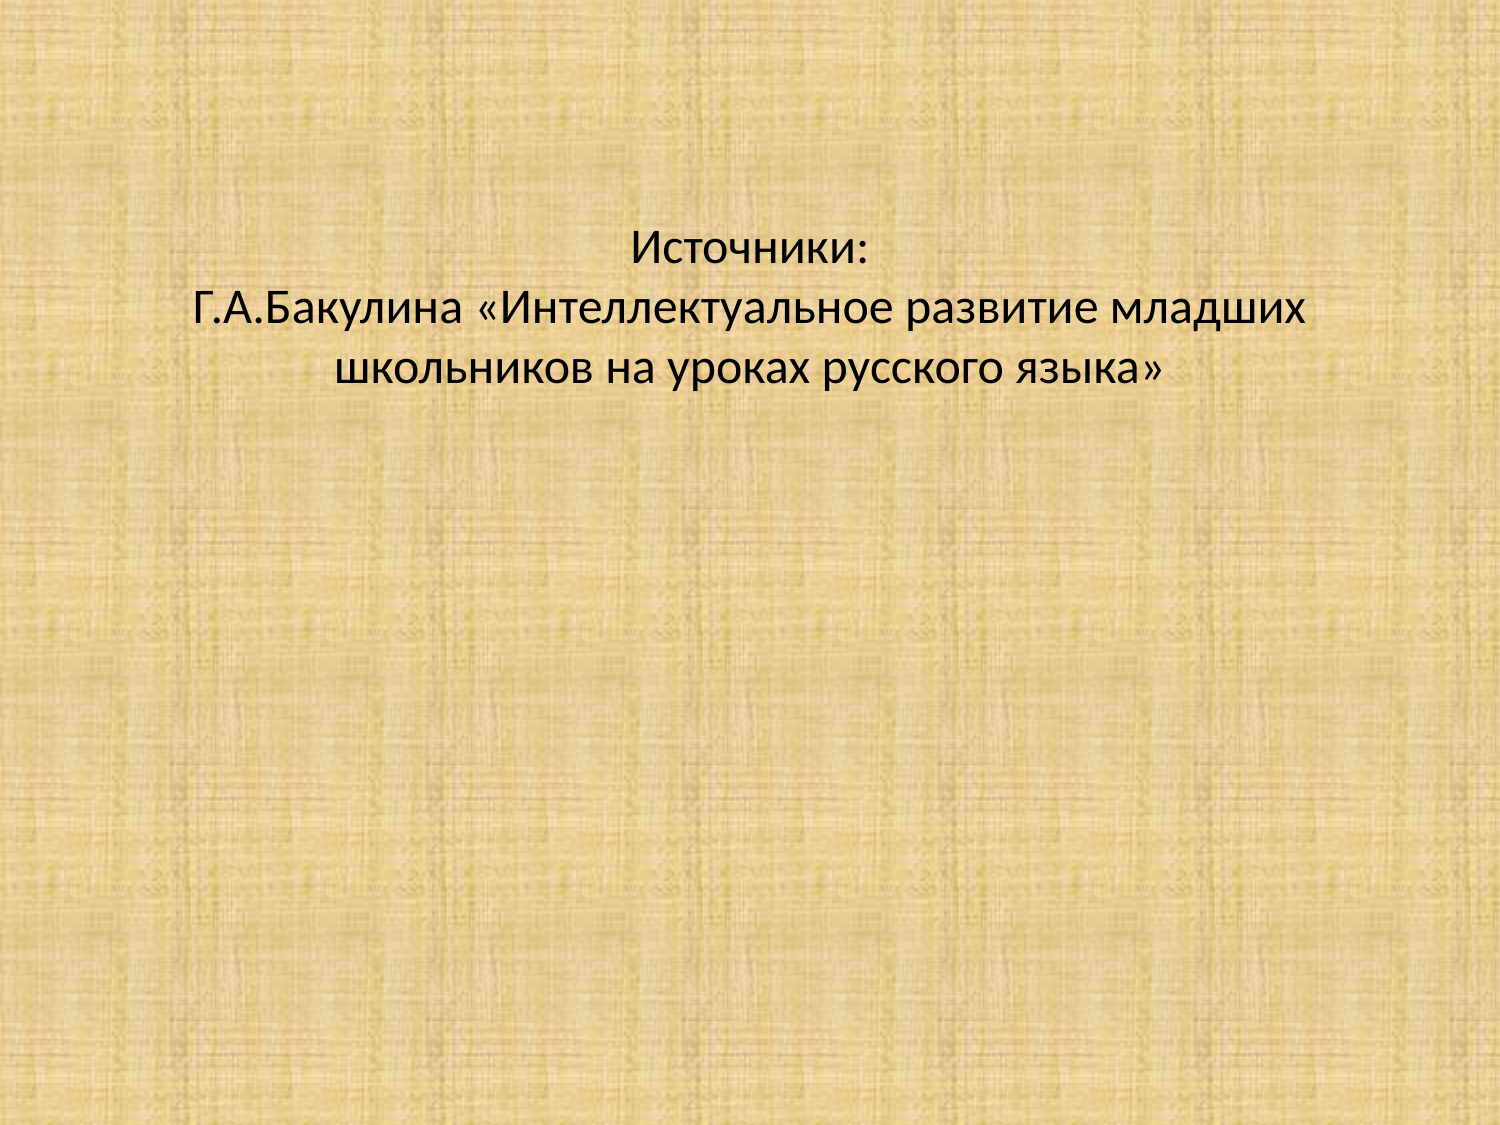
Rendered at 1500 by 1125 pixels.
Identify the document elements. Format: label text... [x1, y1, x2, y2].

title Источники: Г.А.Бакулина «Интеллектуальное развитие младших школьников на уроках русского языка» [75, 45, 1425, 622]
picture [0, 0, 1500, 1125]
